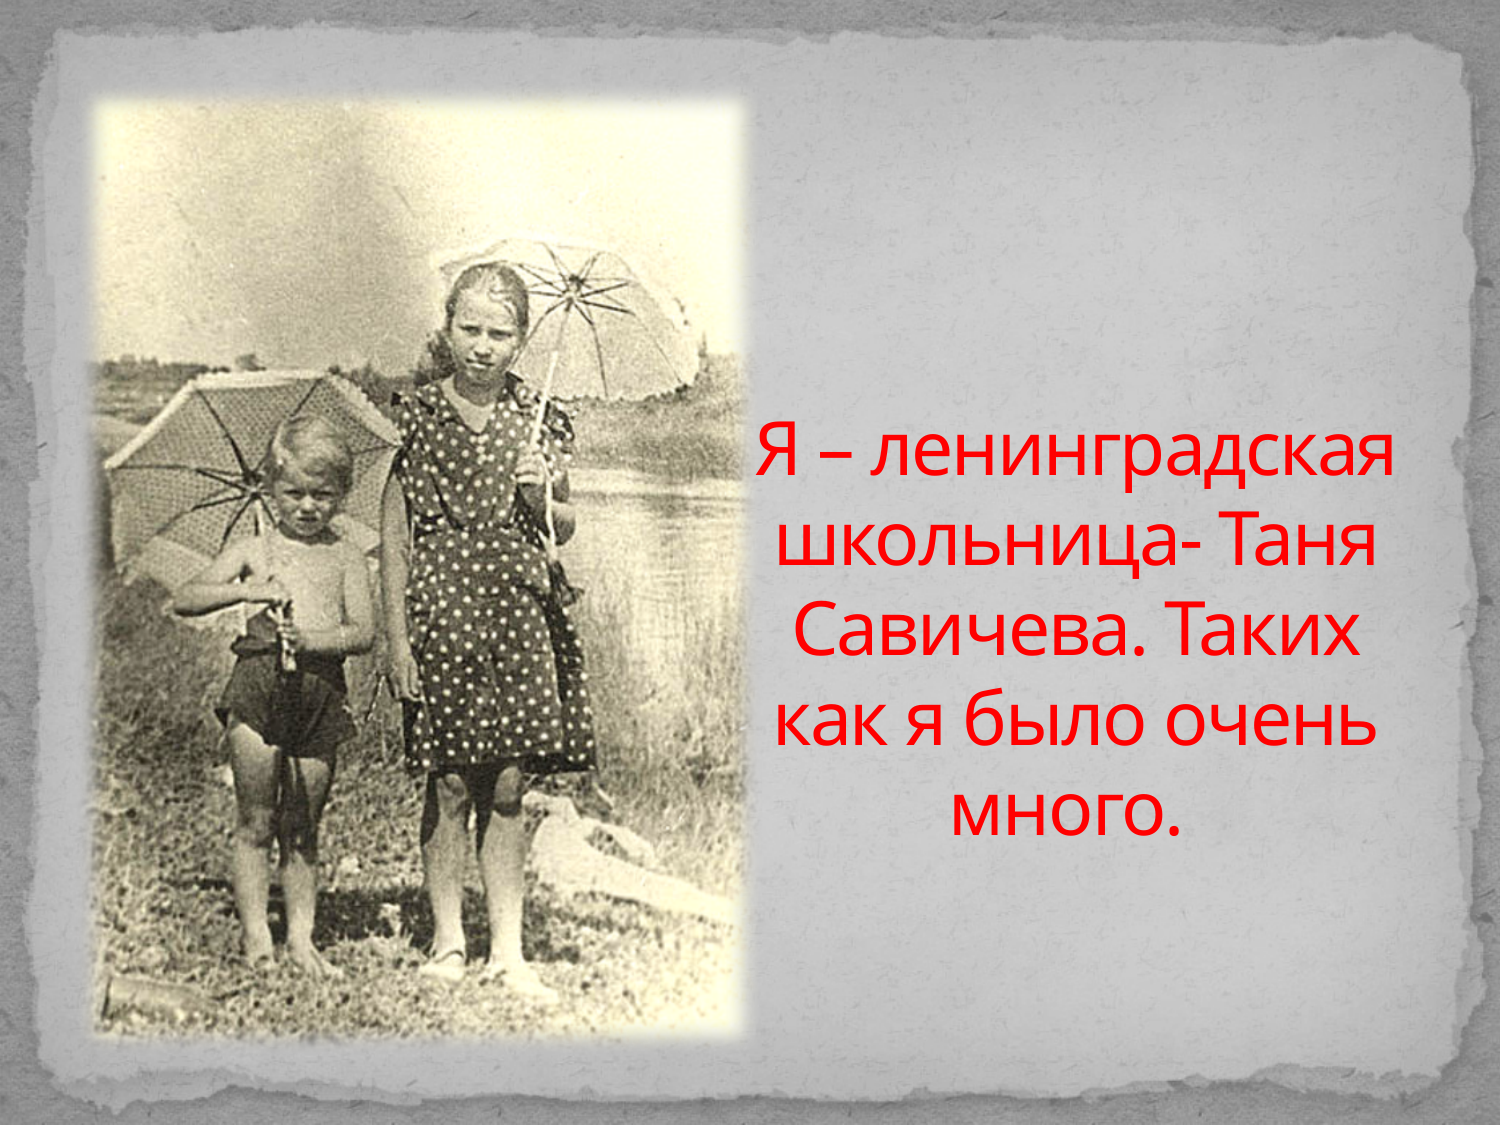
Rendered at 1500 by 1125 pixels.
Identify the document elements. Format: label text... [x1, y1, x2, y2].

title Я – ленинградская школьница- Таня Савичева. Таких как я было очень много. [726, 24, 1425, 858]
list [78, 84, 761, 1052]
